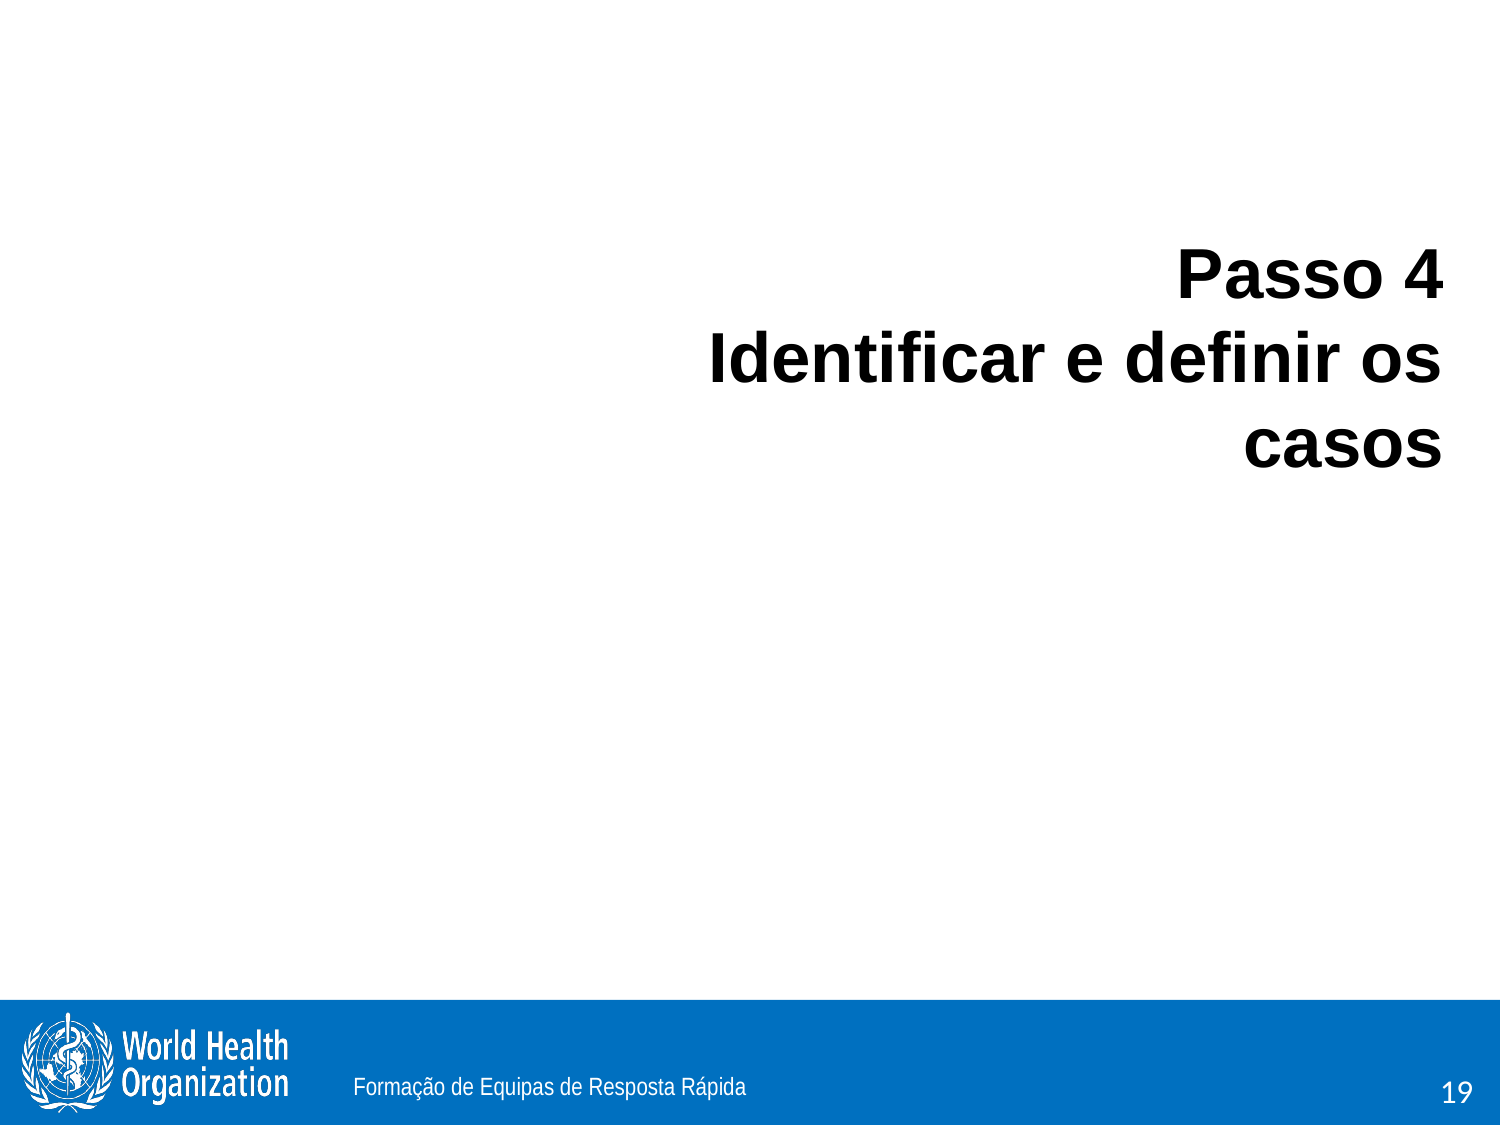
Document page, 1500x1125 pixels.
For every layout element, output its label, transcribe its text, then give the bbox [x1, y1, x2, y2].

text_box Passo 4 Identificar e definir os casos [602, 219, 1459, 575]
picture [21, 1012, 288, 1113]
